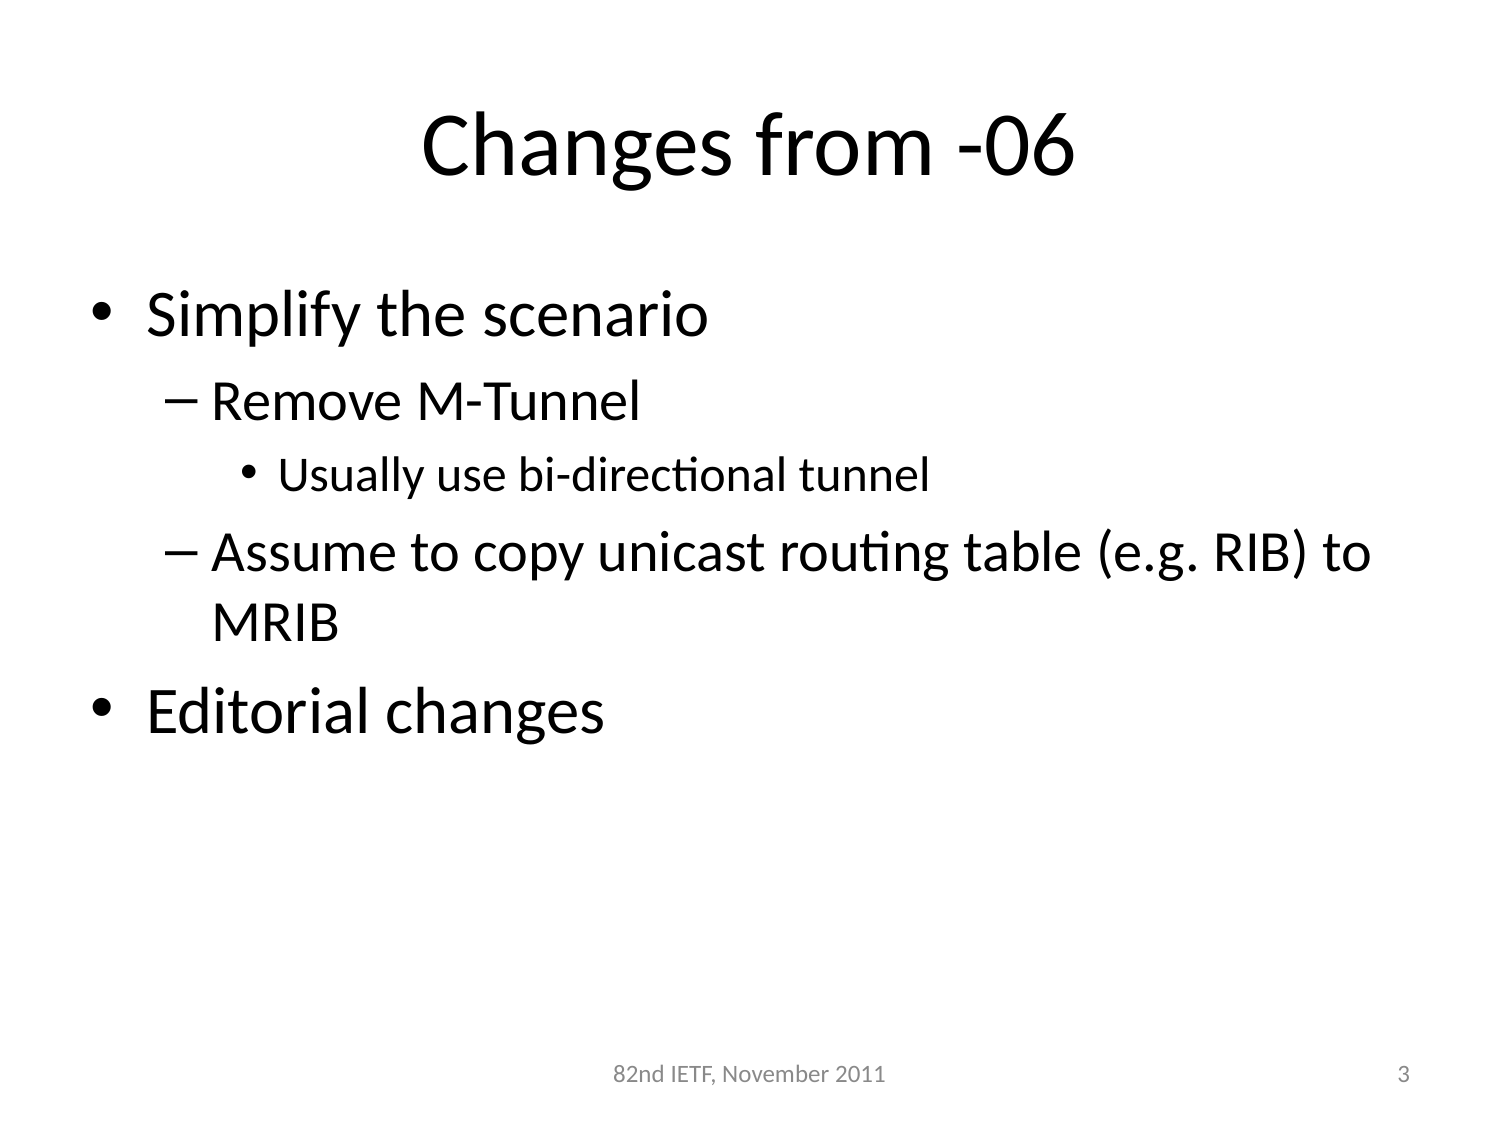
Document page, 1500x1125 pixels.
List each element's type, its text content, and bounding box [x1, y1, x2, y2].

title Changes from -06 [74, 44, 1426, 233]
slide_number 3 [1074, 1042, 1425, 1103]
list Simplify the scenario Remove M-Tunnel Usually use bi-directional tunnel Assume to copy unicast routing table (e.g. RIB) to MRIB Editorial changes [74, 262, 1426, 1006]
footer 82nd IETF, November 2011 [512, 1042, 988, 1103]
